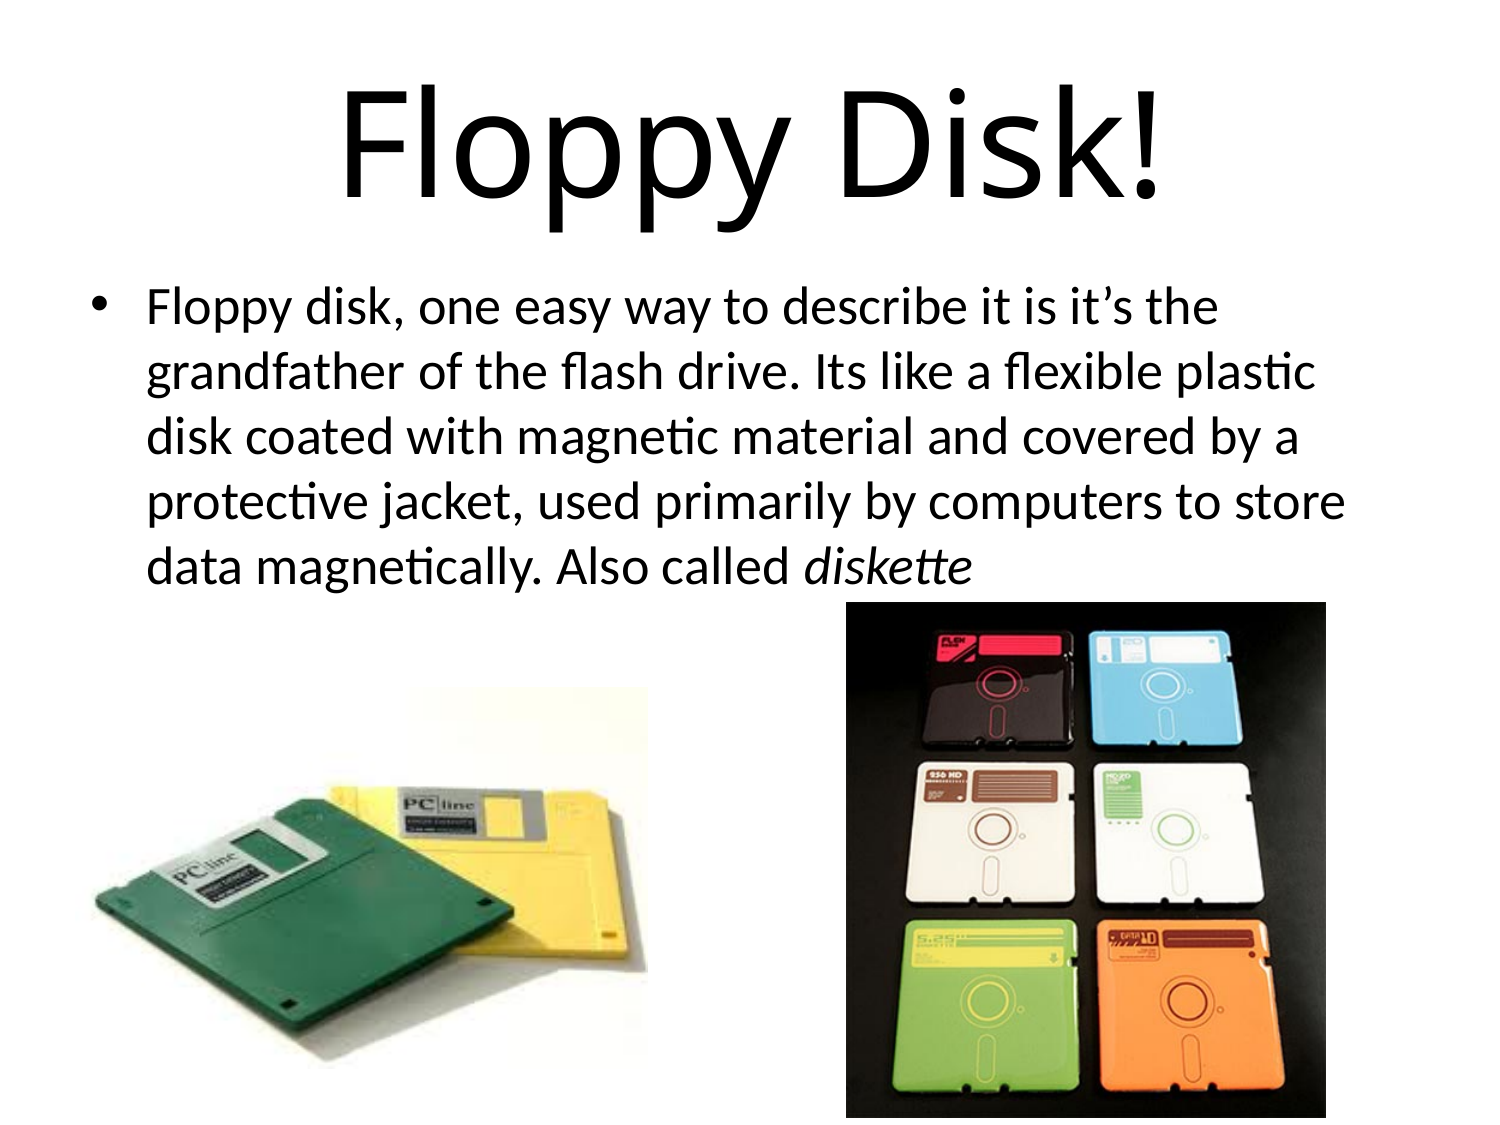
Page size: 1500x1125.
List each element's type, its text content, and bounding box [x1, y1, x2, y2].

picture [74, 687, 649, 1069]
picture [846, 602, 1326, 1118]
title Floppy Disk! [75, 45, 1425, 233]
list Floppy disk, one easy way to describe it is it’s the grandfather of the flash drive. Its like a flexible plastic disk coated with magnetic material and covered by a protective jacket, used primarily by computers to store data magnetically. Also called diskette [75, 262, 1425, 688]
